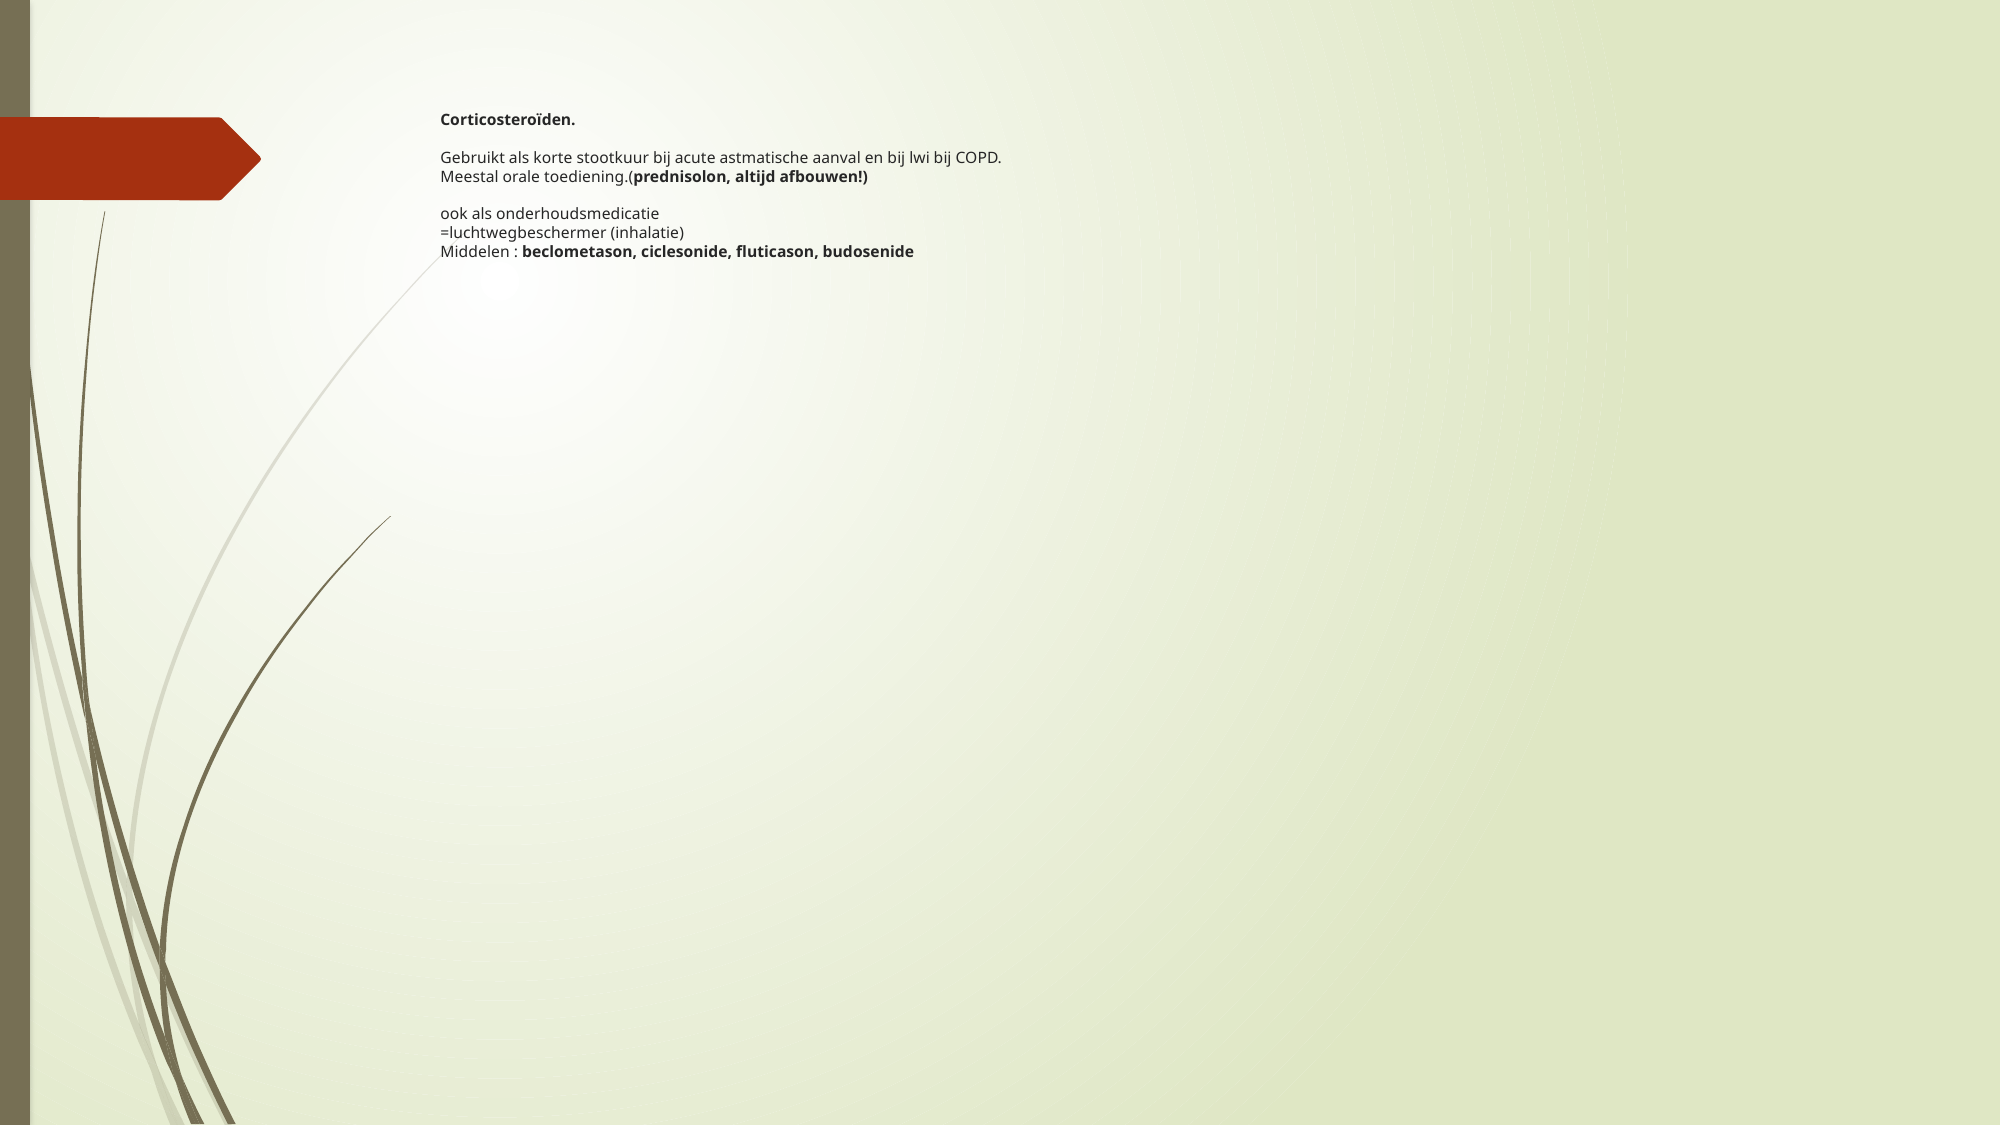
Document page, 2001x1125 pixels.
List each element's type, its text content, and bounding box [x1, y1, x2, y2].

title Corticosteroïden. Gebruikt als korte stootkuur bij acute astmatische aanval en bij lwi bij COPD. Meestal orale toediening.(prednisolon, altijd afbouwen!) ook als onderhoudsmedicatie =luchtwegbeschermer (inhalatie) Middelen : beclometason, ciclesonide, fluticason, budosenide [425, 102, 1888, 313]
